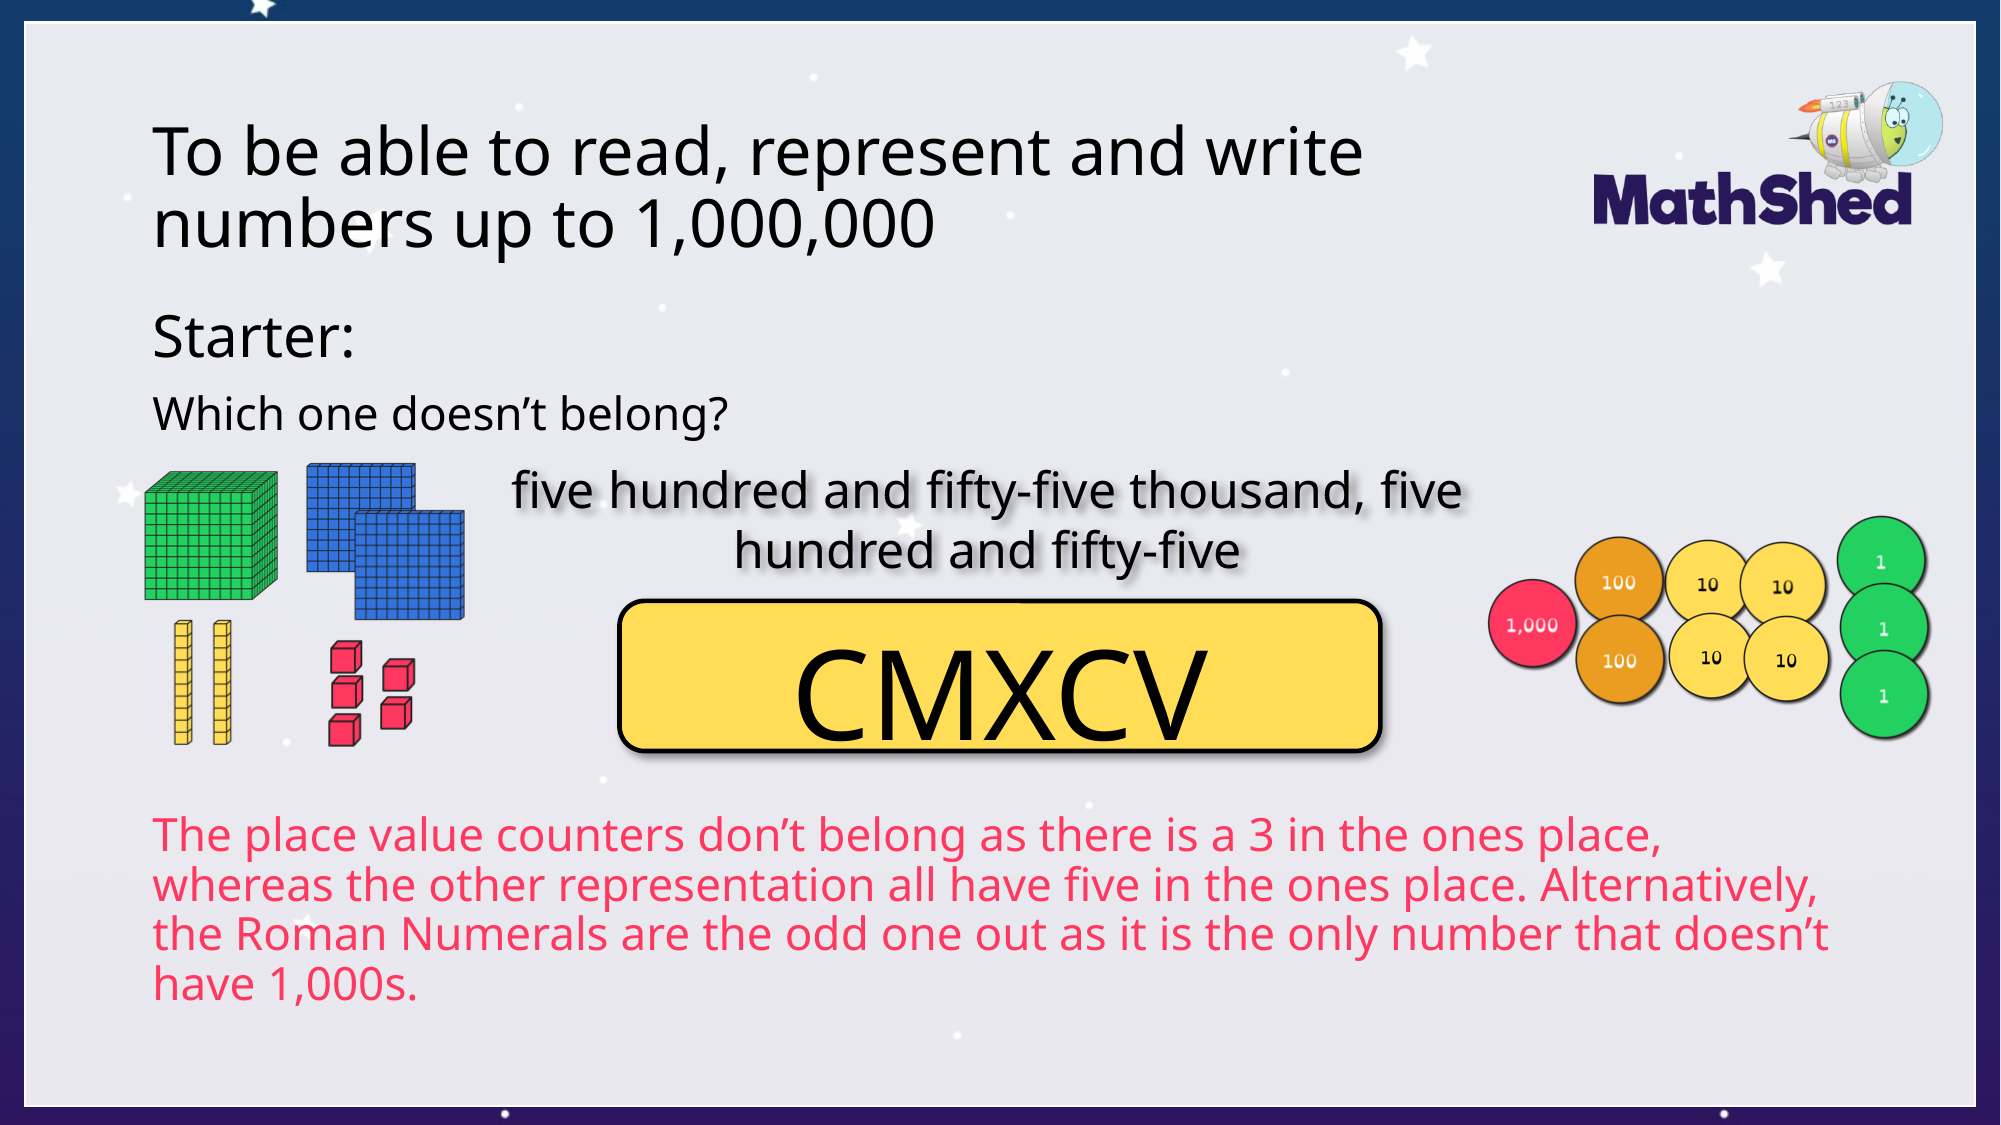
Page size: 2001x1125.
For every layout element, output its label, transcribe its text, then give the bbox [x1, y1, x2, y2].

text_box five hundred and fifty-five thousand, five hundred and fifty-five [466, 443, 1510, 596]
text_box CMXCV [618, 606, 1382, 753]
picture [0, 0, 2001, 1125]
list Starter: Which one doesn’t belong? The place value counters don’t belong as there is a 3 in the ones place, whereas the other representation all have five in the ones place. Alternatively, the Roman Numerals are the odd one out as it is the only number that doesn’t have 1,000s. [137, 299, 1863, 577]
title To be able to read, represent and write numbers up to 1,000,000 [137, 81, 1578, 299]
list Starter: Which one doesn’t belong? The place value counters don’t belong as there is a 3 in the ones place, whereas the other representation all have five in the ones place. Alternatively, the Roman Numerals are the odd one out as it is the only number that doesn’t have 1,000s. [137, 582, 1863, 1014]
